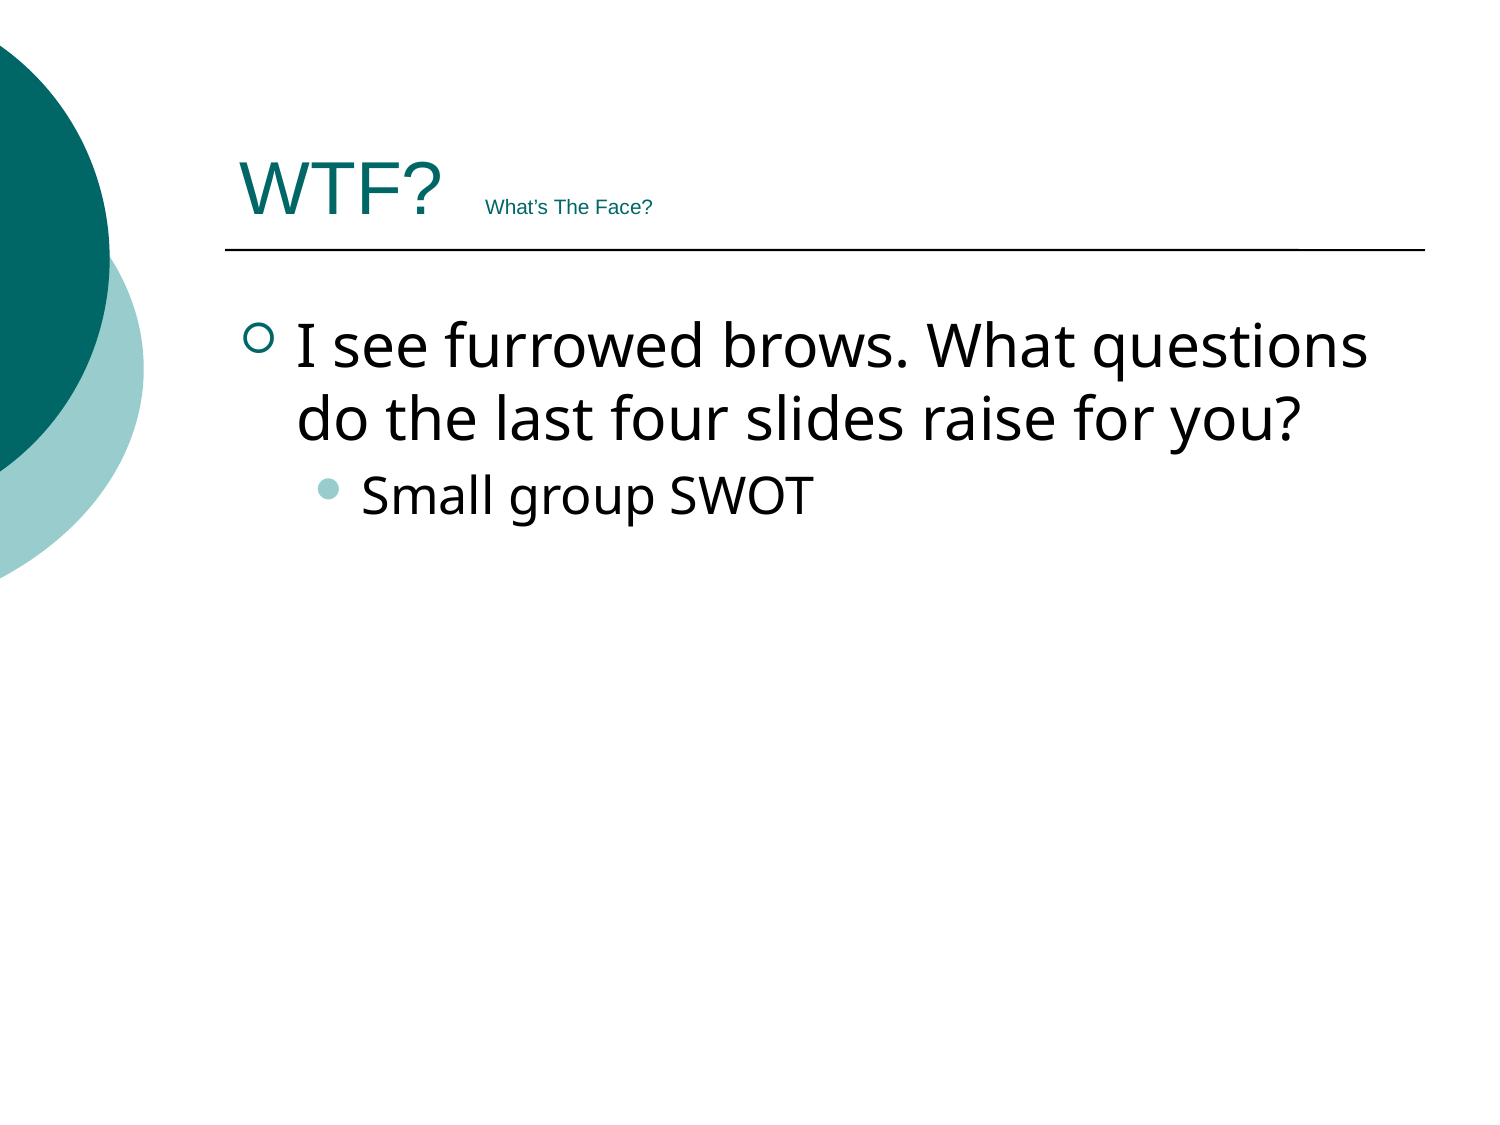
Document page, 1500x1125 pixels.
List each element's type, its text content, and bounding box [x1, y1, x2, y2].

title WTF? What’s The Face? [224, 49, 1425, 238]
list I see furrowed brows. What questions do the last four slides raise for you? Small group SWOT [224, 299, 1425, 975]
